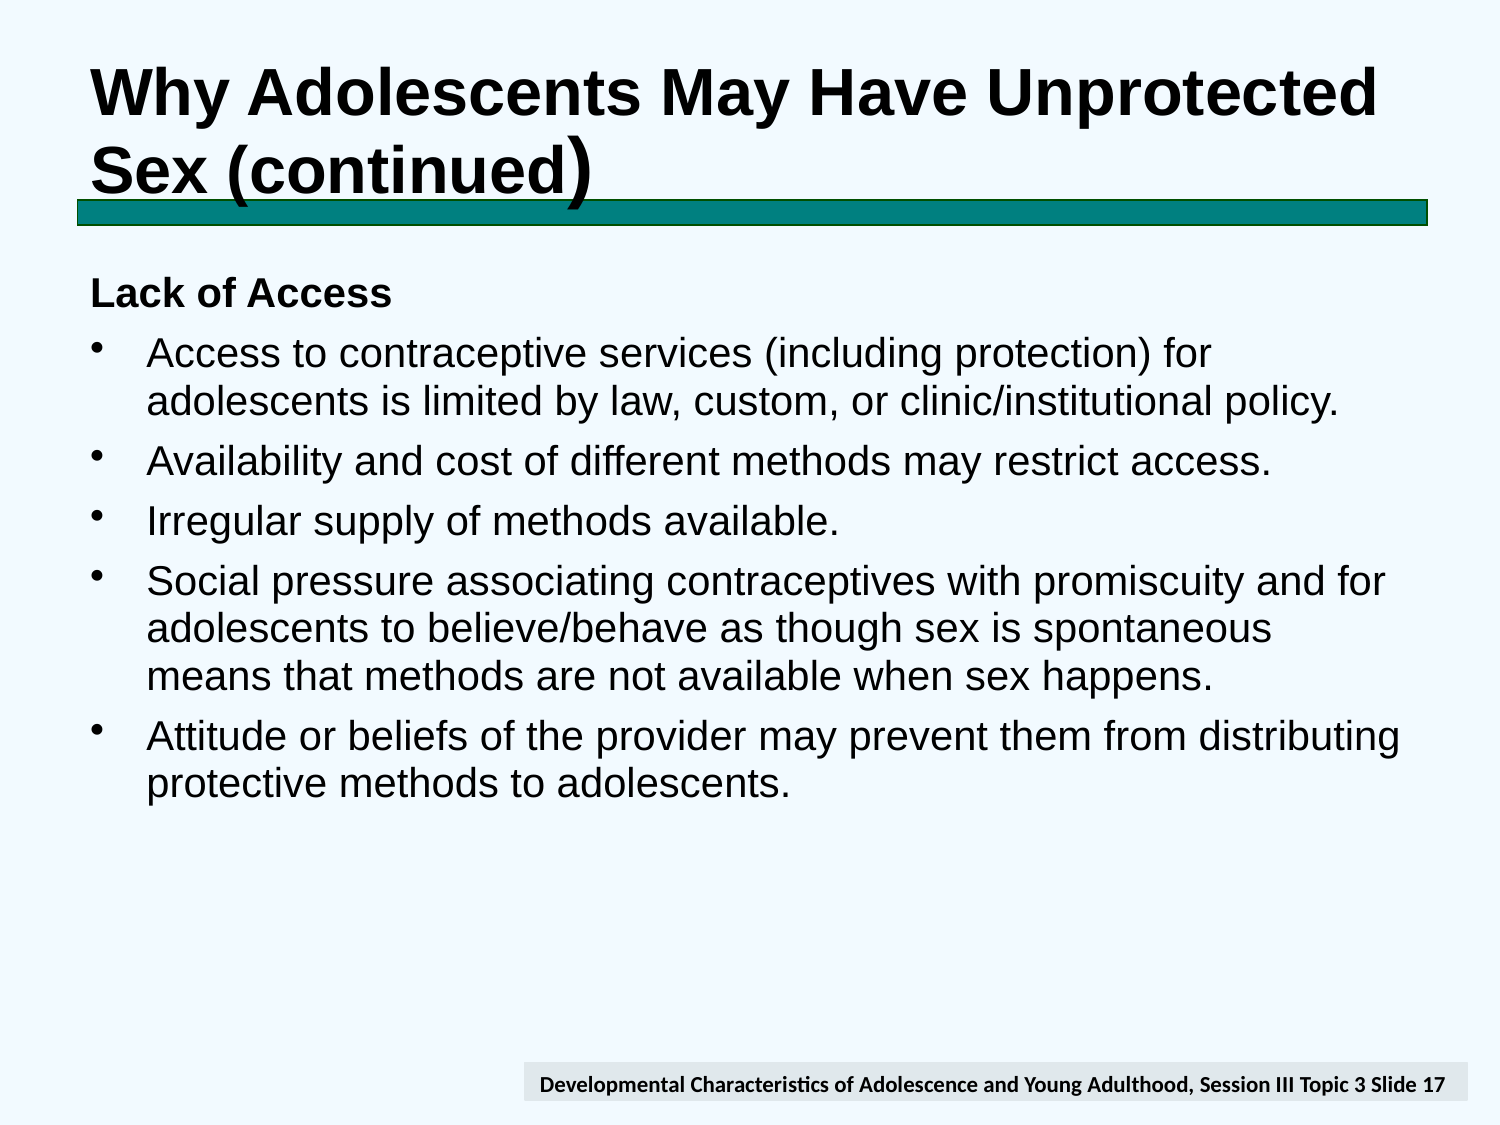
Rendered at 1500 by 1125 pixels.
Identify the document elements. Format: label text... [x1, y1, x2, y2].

text_box Developmental Characteristics of Adolescence and Young Adulthood, Session III Topic 3 Slide 17 [524, 1062, 1467, 1100]
title Why Adolescents May Have Unprotected Sex (continued) [75, 41, 1425, 229]
list Lack of Access Access to contraceptive services (including protection) for adolescents is limited by law, custom, or clinic/institutional policy. Availability and cost of different methods may restrict access. Irregular supply of methods available. Social pressure associating contraceptives with promiscuity and for adolescents to believe/behave as though sex is spontaneous means that methods are not available when sex happens. Attitude or beliefs of the provider may prevent them from distributing protective methods to adolescents. [75, 262, 1425, 1005]
